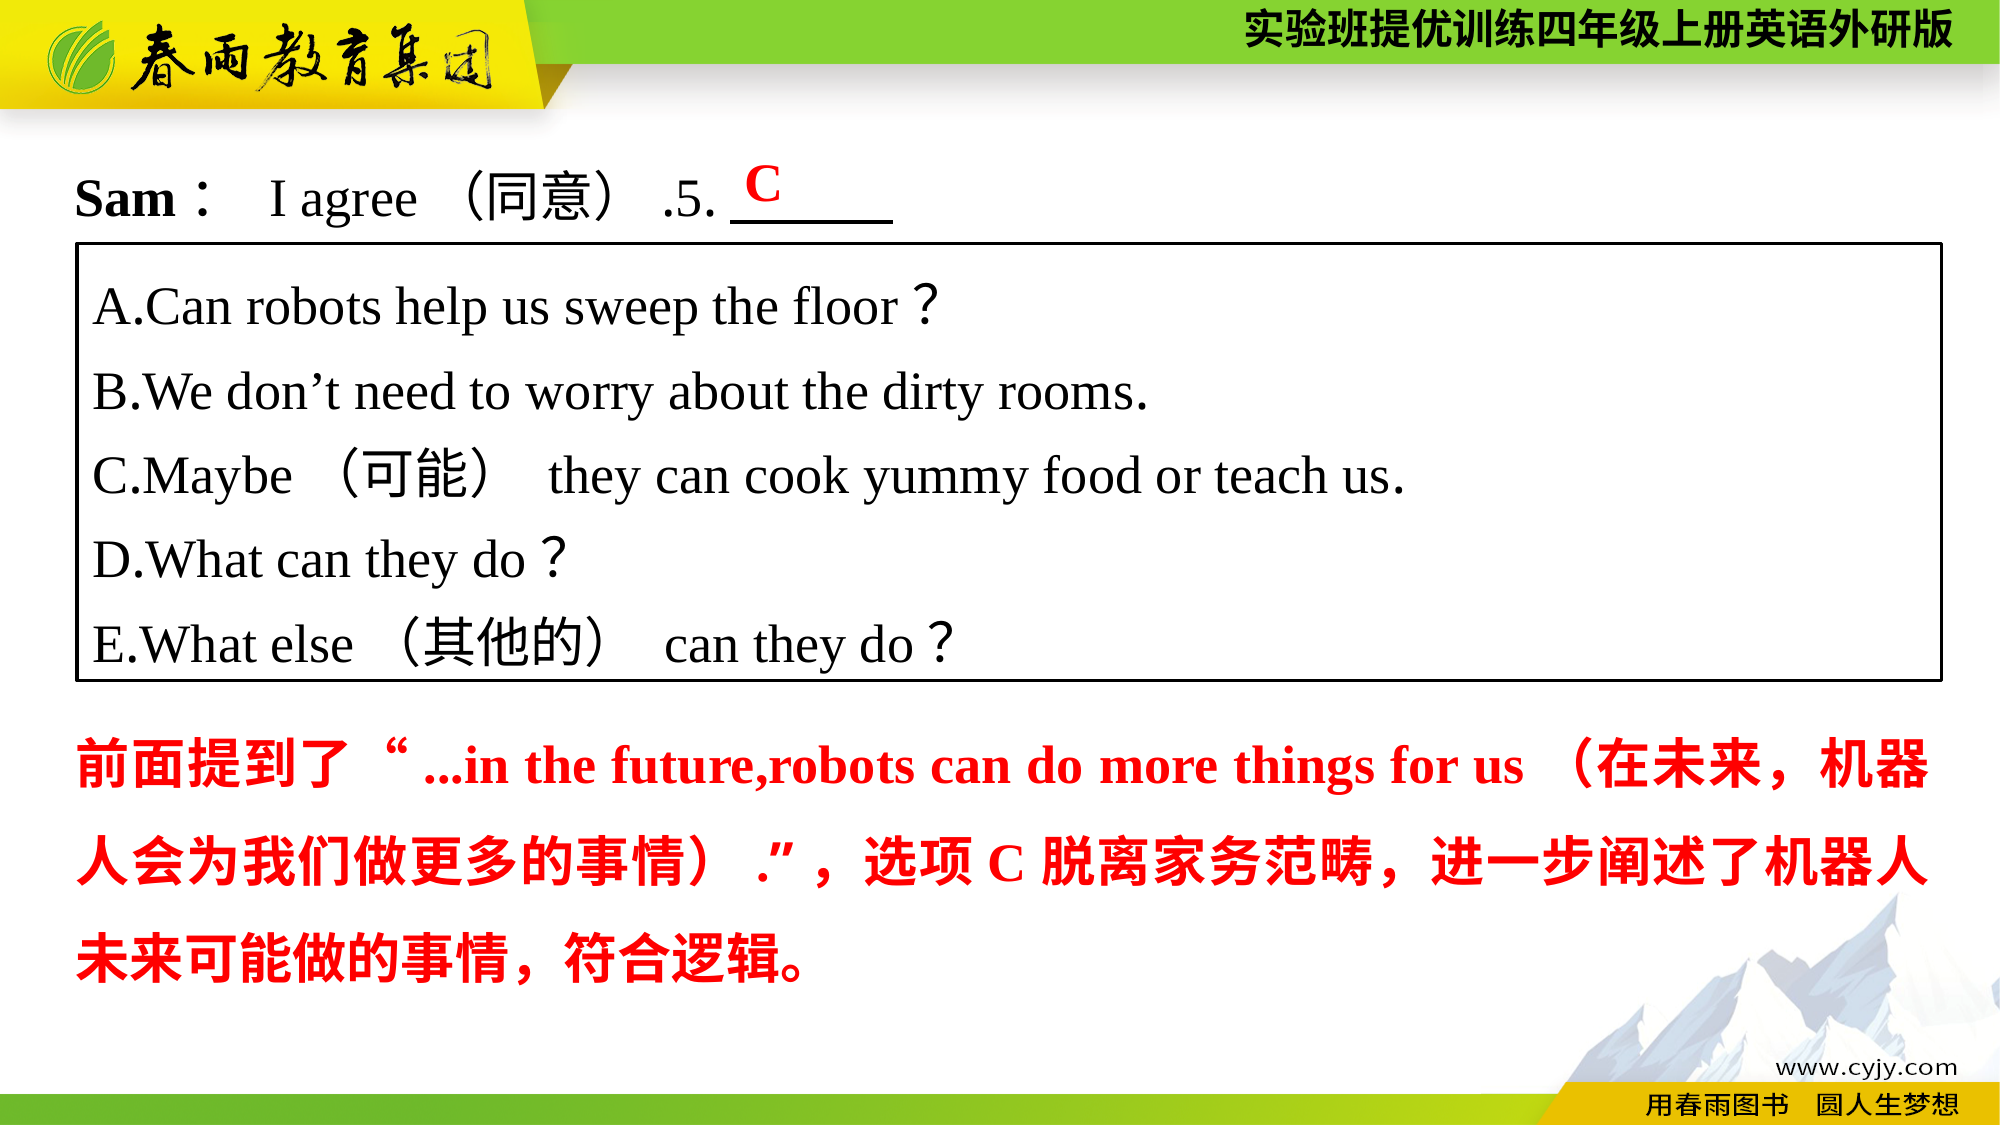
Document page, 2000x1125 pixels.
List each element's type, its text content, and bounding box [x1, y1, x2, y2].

picture [0, 0, 2000, 1125]
text_box C [729, 140, 799, 220]
text_box A.Can robots help us sweep the floor？ B.We don’t need to worry about the dirty rooms. C.Maybe（可能） they can cook yummy food or teach us. D.What can they do？ E.What else（其他的） can they do？ [77, 243, 1942, 681]
list Sam： I agree（同意）.5. . [59, 122, 1944, 224]
text_box 前面提到了“...in the future,robots can do more things for us（在未来，机器人会为我们做更多的事情）.”，选项C脱离家务范畴，进一步阐述了机器人未来可能做的事情，符合逻辑。 [60, 689, 1945, 997]
